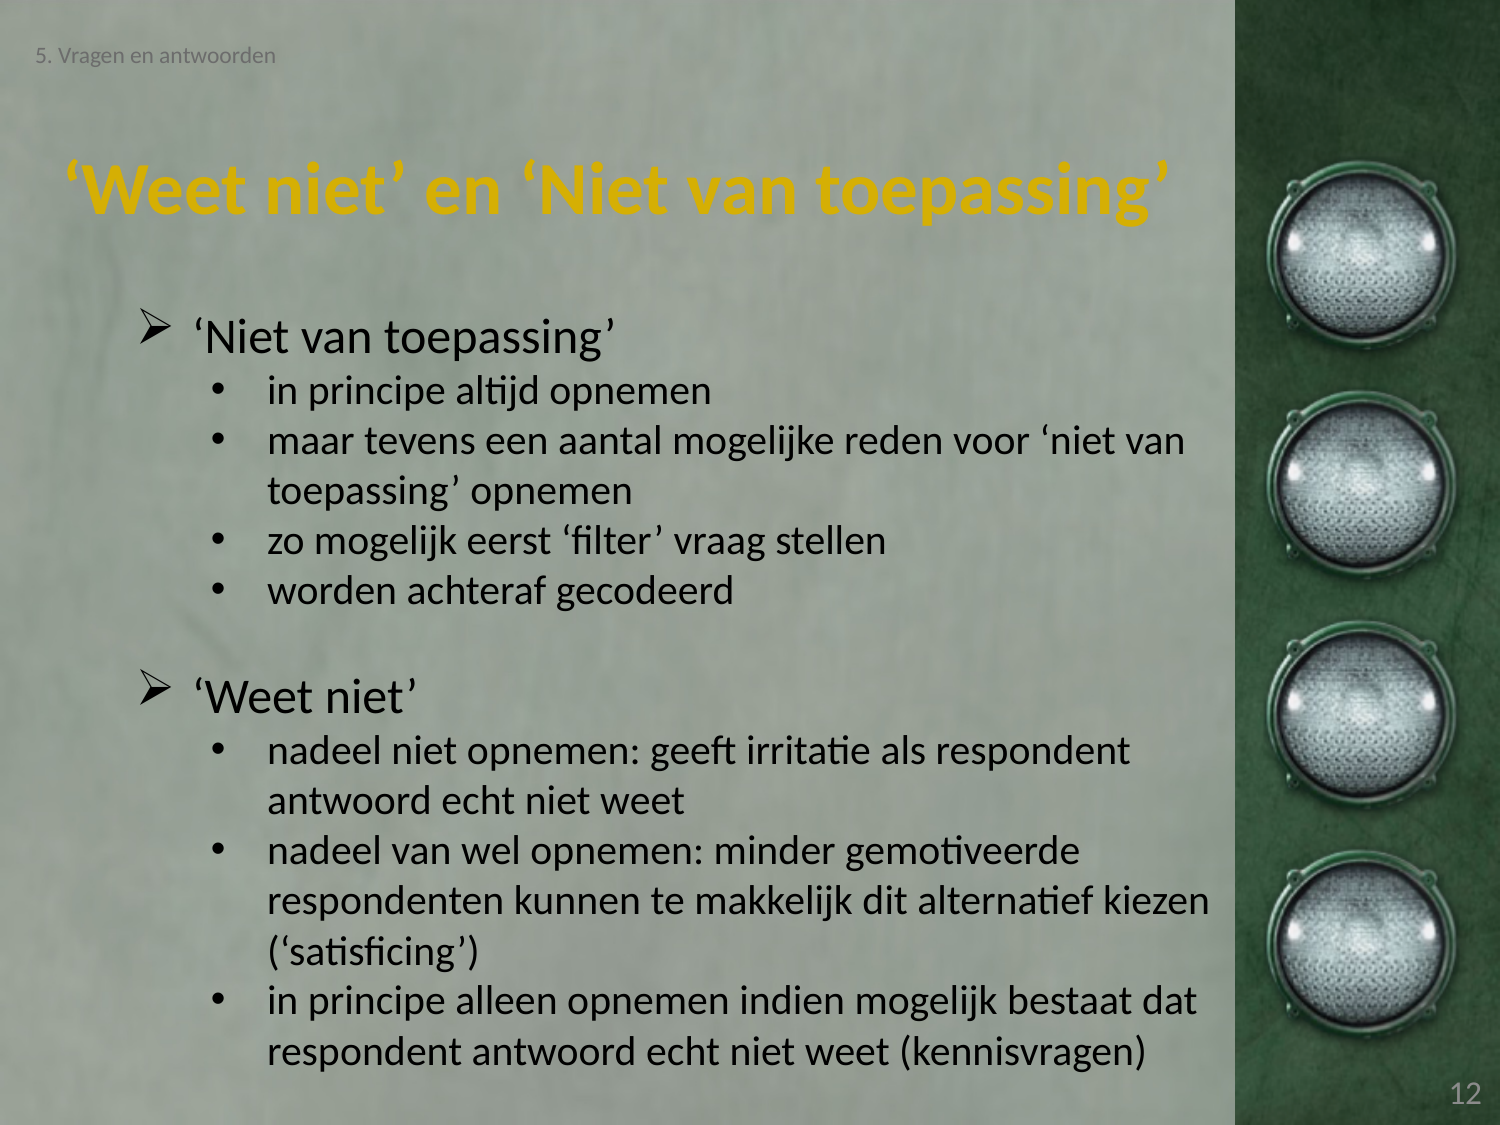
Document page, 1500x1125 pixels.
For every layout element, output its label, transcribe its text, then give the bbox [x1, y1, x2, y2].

text_box ‘Niet van toepassing’ in principe altijd opnemen maar tevens een aantal mogelijke reden voor ‘niet van toepassing’ opnemen zo mogelijk eerst ‘filter’ vraag stellen worden achteraf gecodeerd ‘Weet niet’ nadeel niet opnemen: geeft irritatie als respondent antwoord echt niet weet nadeel van wel opnemen: minder gemotiveerde respondenten kunnen te makkelijk dit alternatief kiezen (‘satisficing’) in principe alleen opnemen indien mogelijk bestaat dat respondent antwoord echt niet weet (kennisvragen) [121, 295, 1229, 1081]
subtitle ‘Weet niet’ en ‘Niet van toepassing’ [0, 131, 1229, 276]
title 5. Vragen en antwoorden [19, 32, 435, 77]
picture [0, 0, 1500, 1125]
